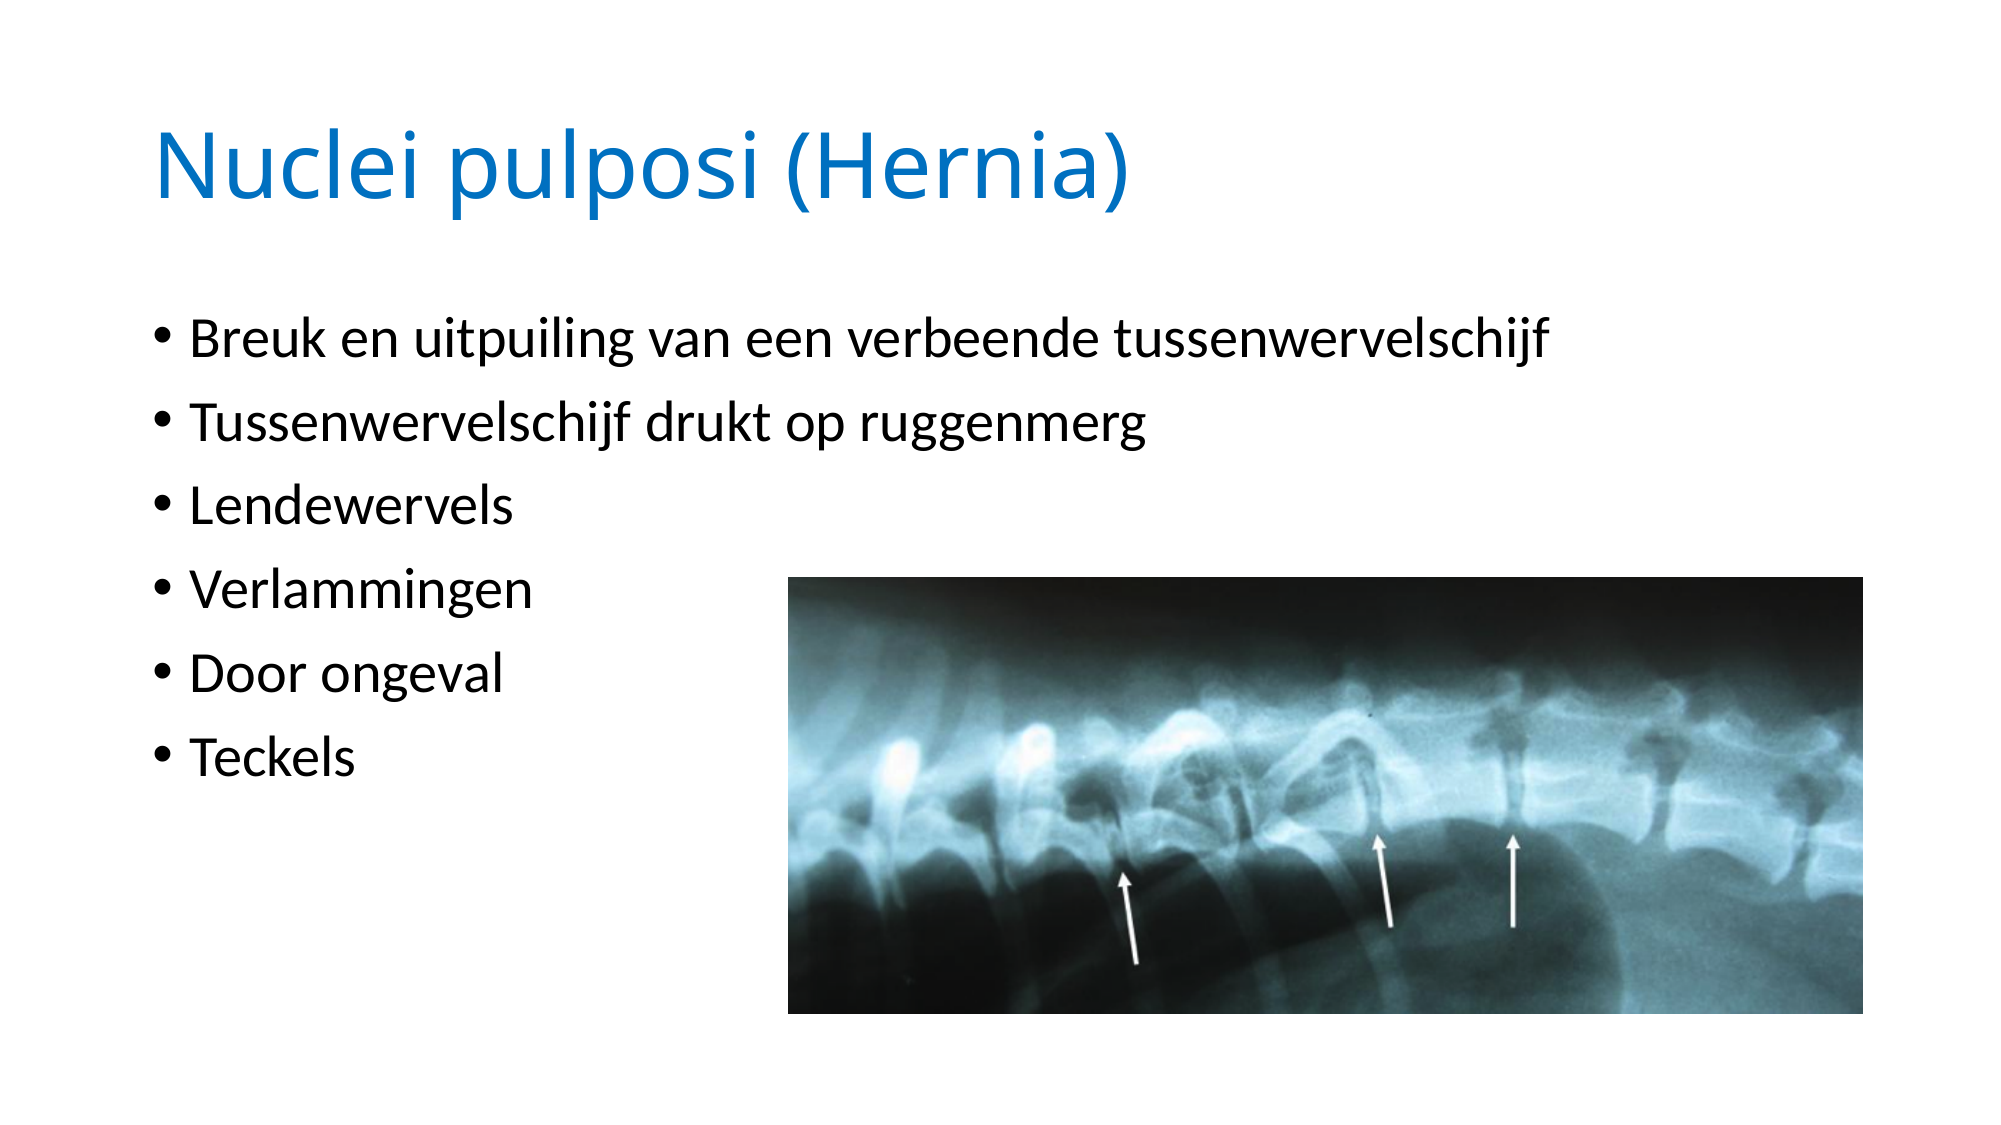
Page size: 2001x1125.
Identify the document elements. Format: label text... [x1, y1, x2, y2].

list Breuk en uitpuiling van een verbeende tussenwervelschijf Tussenwervelschijf drukt op ruggenmerg Lendewervels Verlammingen Door ongeval Teckels [137, 299, 1863, 1014]
title Nuclei pulposi (Hernia) [137, 59, 1863, 278]
picture [788, 577, 1863, 1014]
